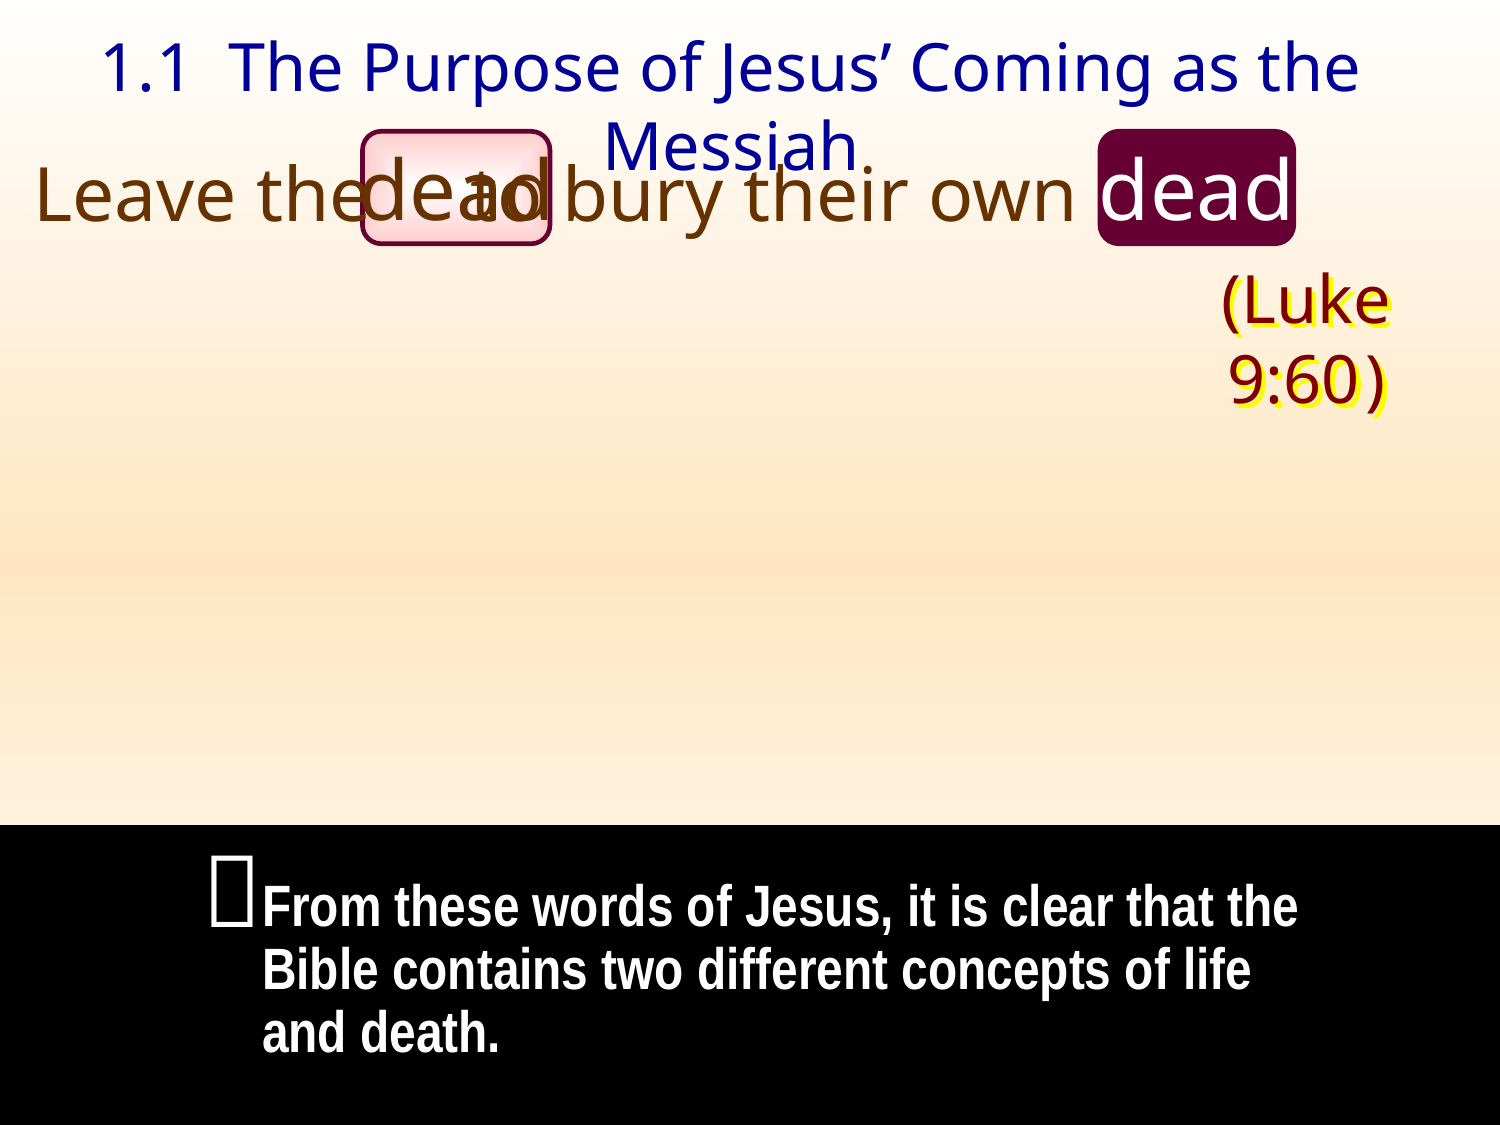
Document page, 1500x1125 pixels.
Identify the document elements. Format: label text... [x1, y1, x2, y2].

text_box dead [363, 194, 550, 244]
text_box to bury their own [562, 194, 1113, 238]
text_box (Luke 9:60 ) [1137, 249, 1475, 425]
text_box 1.1 The Purpose of Jesus’ Coming as the Messiah [49, 16, 1413, 192]
text_box Leave the [62, 194, 363, 238]
text_box dead [1105, 194, 1294, 244]
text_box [187, 862, 1351, 1074]
text_box [0, 826, 1500, 1125]
